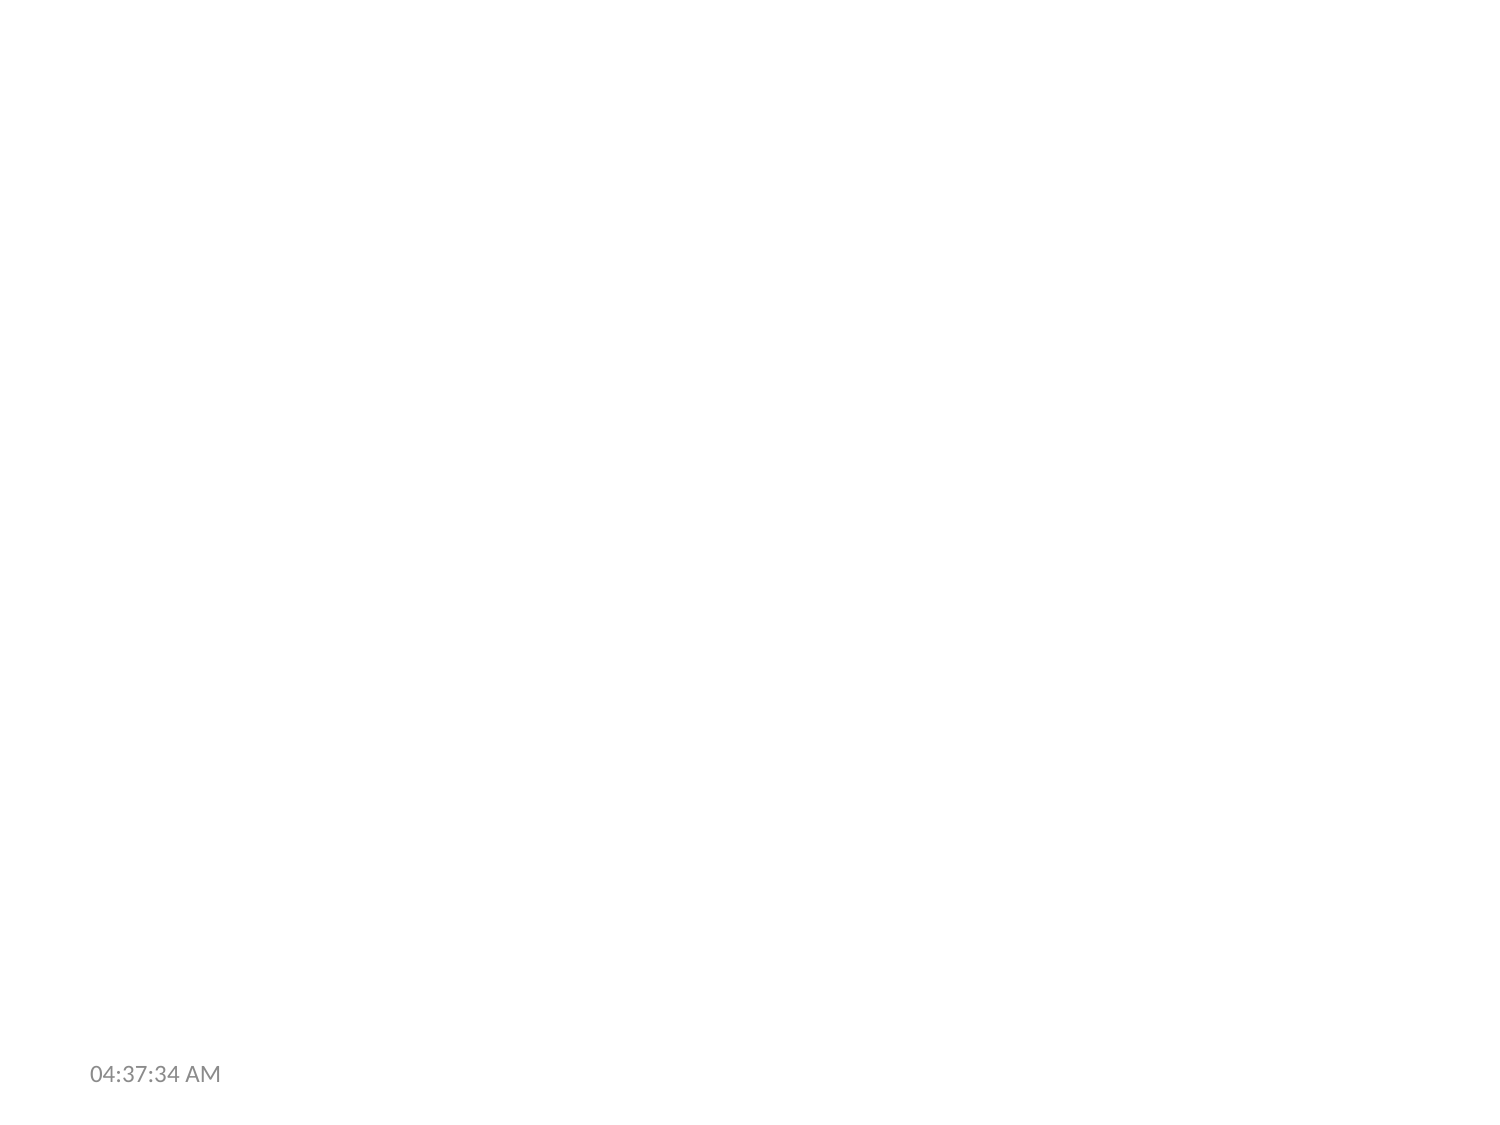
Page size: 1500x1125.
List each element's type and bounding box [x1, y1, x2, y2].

slide_number [75, 1042, 425, 1103]
